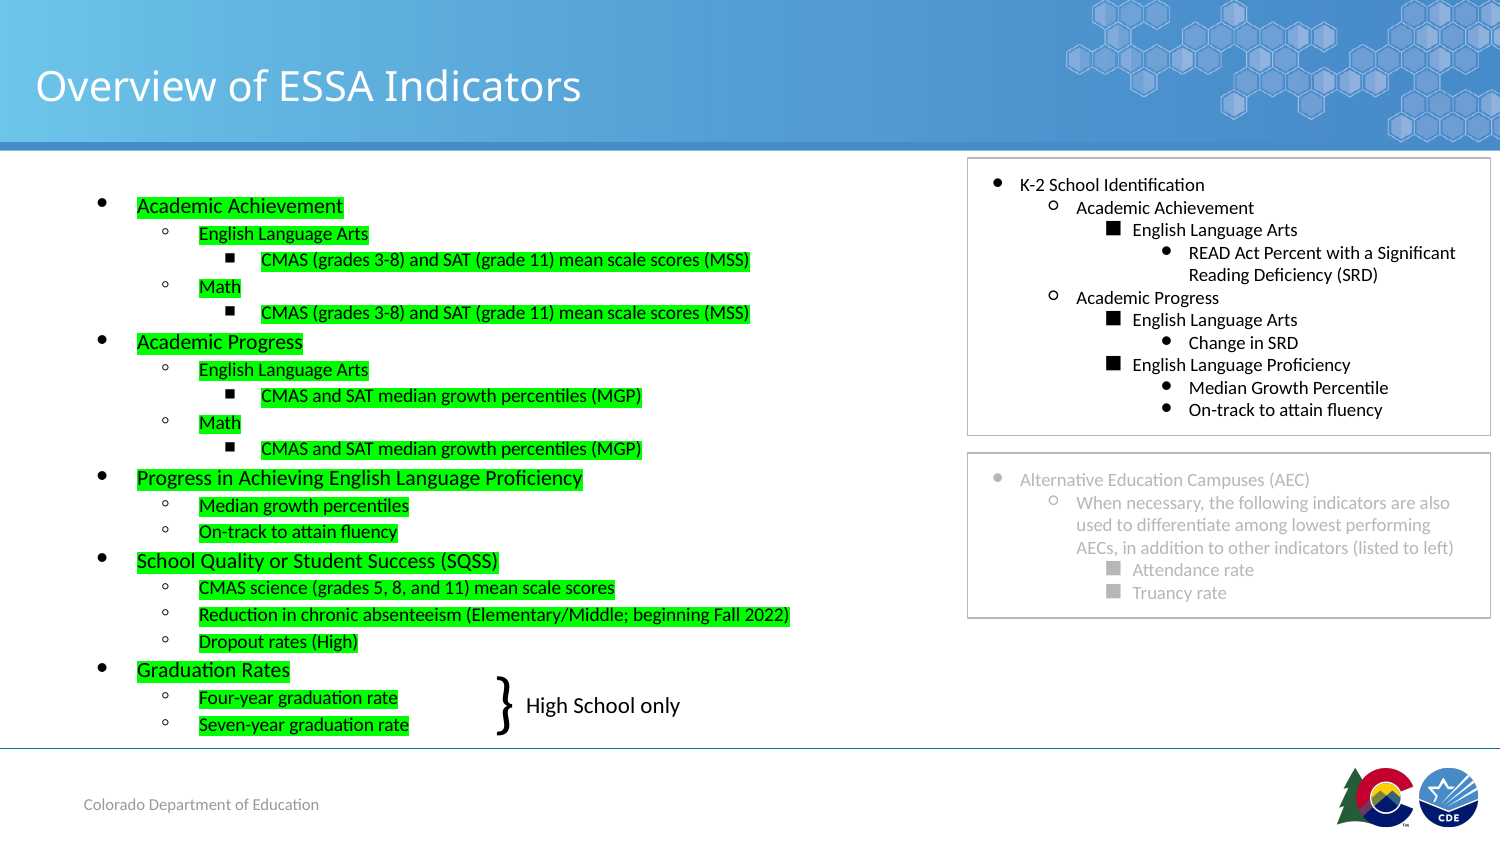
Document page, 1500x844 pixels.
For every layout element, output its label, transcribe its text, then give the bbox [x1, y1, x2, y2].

text_box K-2 School Identification Academic Achievement English Language Arts READ Act Percent with a Significant Reading Deficiency (SRD) Academic Progress English Language Arts Change in SRD English Language Proficiency Median Growth Percentile On-track to attain fluency [967, 158, 1491, 436]
picture [0, 0, 1500, 151]
text_box Alternative Education Campuses (AEC) When necessary, the following indicators are also used to differentiate among lowest performing AECs, in addition to other indicators (listed to left) Attendance rate Truancy rate [967, 452, 1491, 618]
text_box High School only [511, 676, 802, 732]
picture [1336, 767, 1479, 828]
text_box } [478, 642, 543, 756]
list Academic Achievement English Language Arts CMAS (grades 3-8) and SAT (grade 11) mean scale scores (MSS) Math CMAS (grades 3-8) and SAT (grade 11) mean scale scores (MSS) Academic Progress English Language Arts CMAS and SAT median growth percentiles (MGP) Math CMAS and SAT median growth percentiles (MGP) Progress in Achieving English Language Proficiency Median growth percentiles On-track to attain fluency School Quality or Student Success (SQSS) CMAS science (grades 5, 8, and 11) mean scale scores Reduction in chronic absenteeism (Elementary/Middle; beginning Fall 2022) Dropout rates (High) Graduation Rates Four-year graduation rate Seven-year graduation rate [75, 187, 1473, 741]
title Overview of ESSA Indicators [34, 37, 1433, 132]
